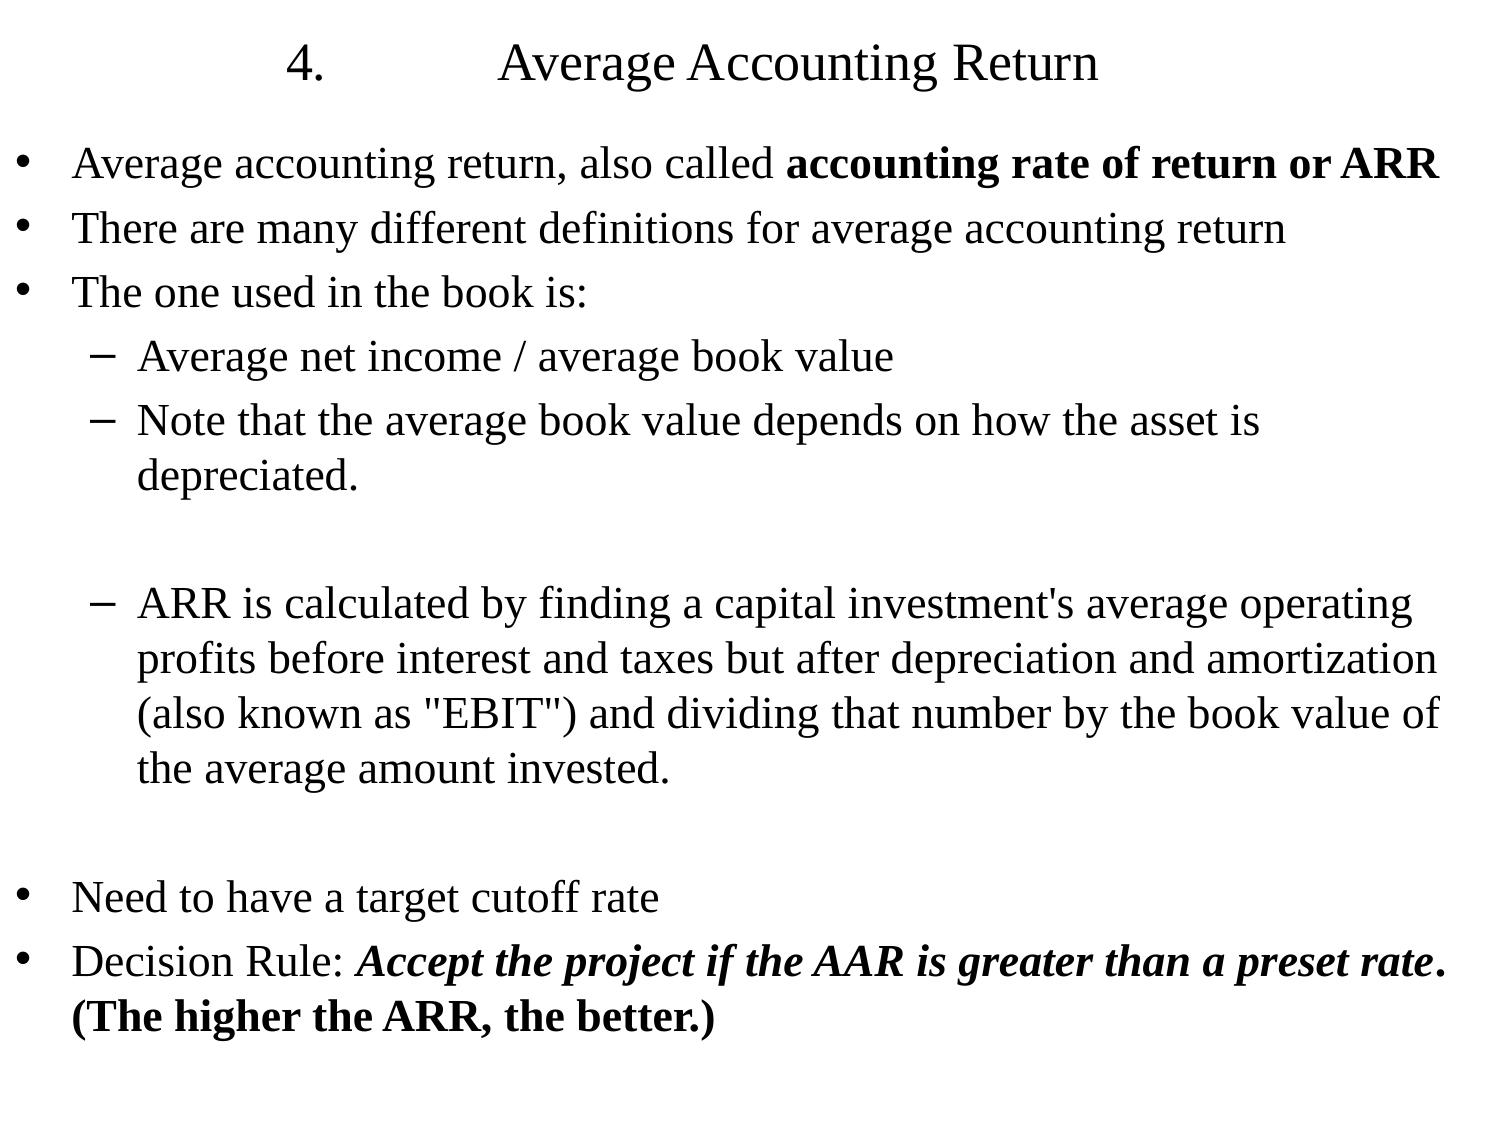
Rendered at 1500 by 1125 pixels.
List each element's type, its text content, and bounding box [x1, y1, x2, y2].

list Average accounting return, also called accounting rate of return or ARR There are many different definitions for average accounting return The one used in the book is: Average net income / average book value Note that the average book value depends on how the asset is depreciated. ARR is calculated by finding a capital investment's average operating profits before interest and taxes but after depreciation and amortization (also known as "EBIT") and dividing that number by the book value of the average amount invested. Need to have a target cutoff rate Decision Rule: Accept the project if the AAR is greater than a preset rate. (The higher the ARR, the better.) [0, 125, 1472, 1125]
title Average Accounting Return [75, 18, 1425, 100]
